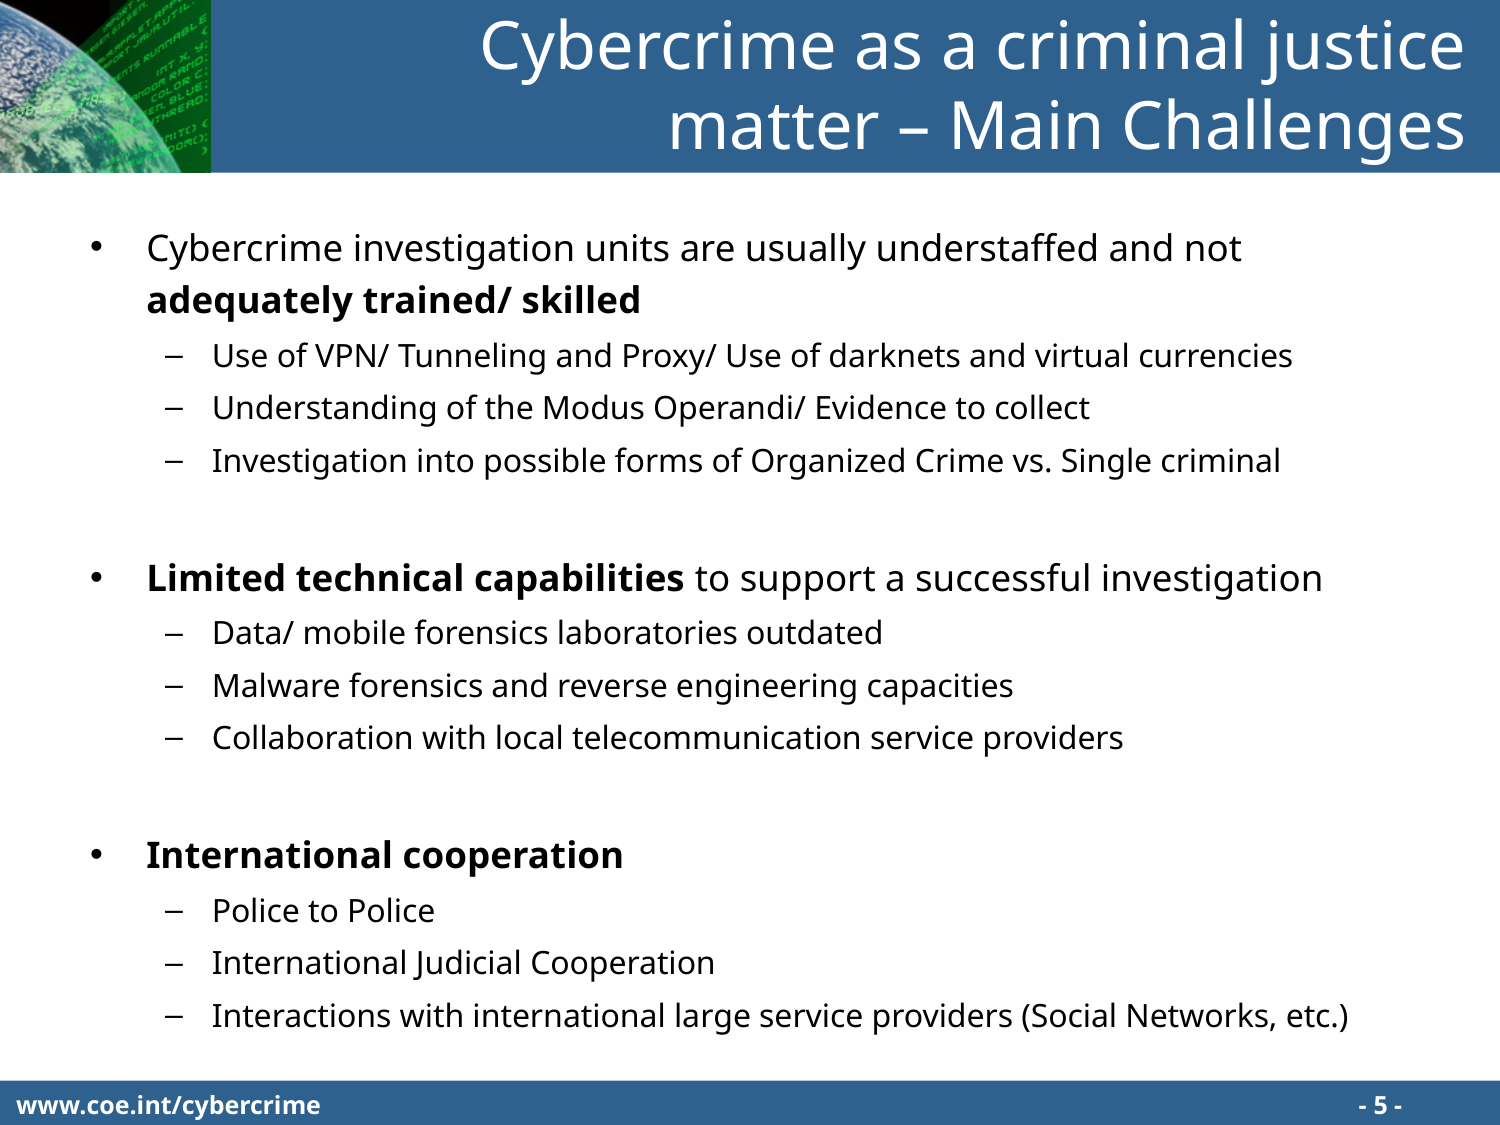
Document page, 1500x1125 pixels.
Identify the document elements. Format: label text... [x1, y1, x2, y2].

picture [0, 0, 212, 173]
text_box www.coe.int/cybercrime - 5 - [1, 1082, 1500, 1125]
text_box [214, 0, 1500, 175]
text_box Cybercrime as a criminal justice matter – Main Challenges [230, 0, 1483, 171]
list Cybercrime investigation units are usually understaffed and not adequately trained/ skilled Use of VPN/ Tunneling and Proxy/ Use of darknets and virtual currencies Understanding of the Modus Operandi/ Evidence to collect Investigation into possible forms of Organized Crime vs. Single criminal Limited technical capabilities to support a successful investigation Data/ mobile forensics laboratories outdated Malware forensics and reverse engineering capacities Collaboration with local telecommunication service providers International cooperation Police to Police International Judicial Cooperation Interactions with international large service providers (Social Networks, etc.) [75, 208, 1425, 1059]
text_box [0, 1079, 1500, 1125]
